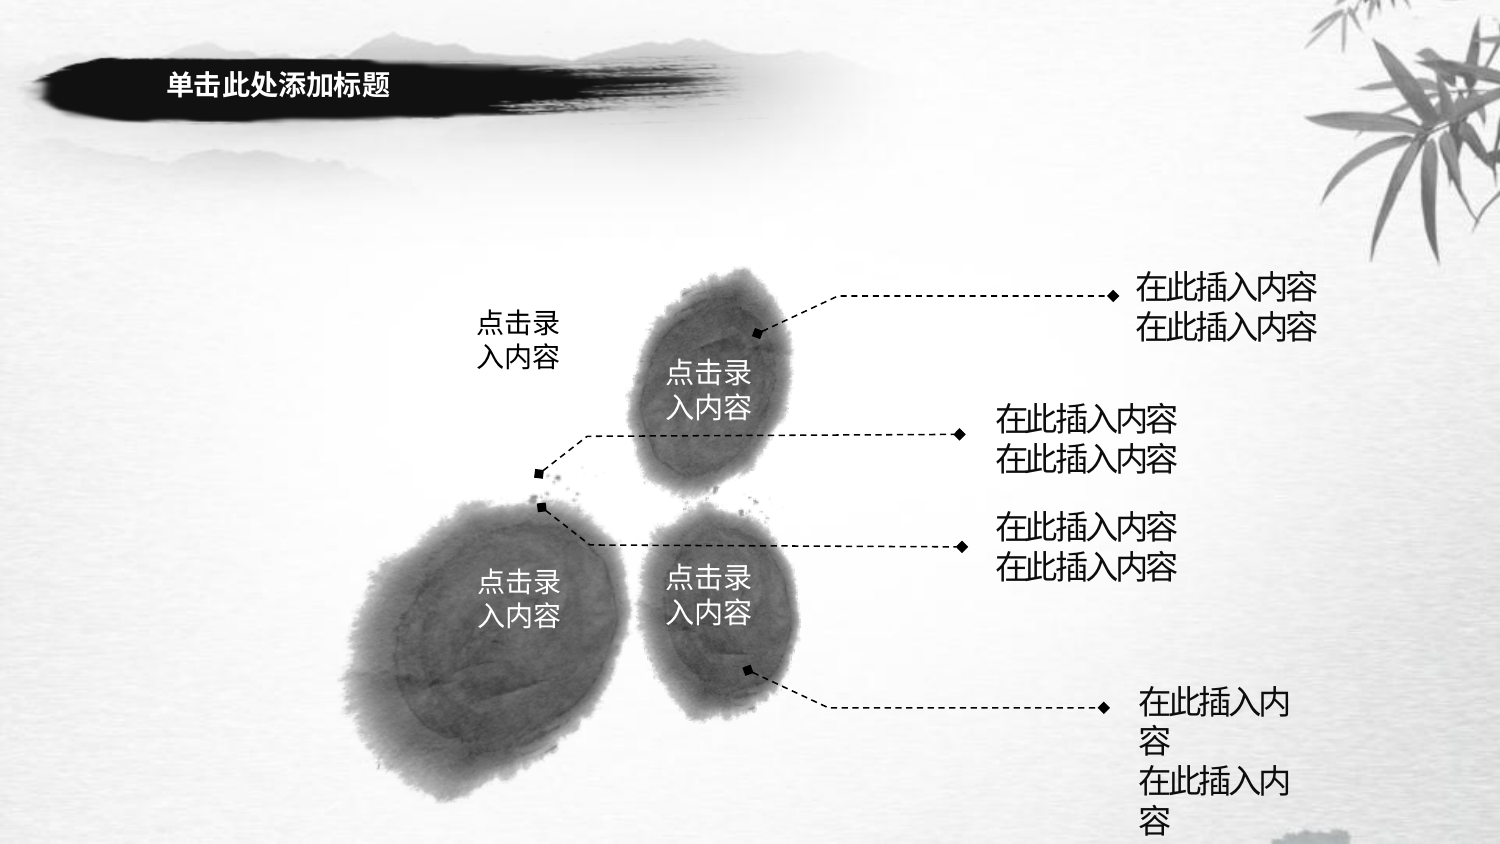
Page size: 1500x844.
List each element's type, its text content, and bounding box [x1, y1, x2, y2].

text_box [801, 531, 969, 554]
text_box [795, 428, 966, 450]
picture [0, 0, 1500, 844]
text_box [549, 436, 624, 466]
text_box [795, 289, 1120, 330]
text_box 在此插入内容 在此插入内容 [980, 391, 1229, 486]
text_box 在此插入内容 在此插入内容 [1123, 673, 1337, 844]
text_box 点击录 入内容 [436, 298, 600, 381]
text_box 在此插入内容 在此插入内容 [980, 499, 1217, 594]
text_box 在此插入内容 在此插入内容 [1120, 258, 1346, 354]
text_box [0, 16, 815, 134]
text_box [801, 675, 1111, 715]
